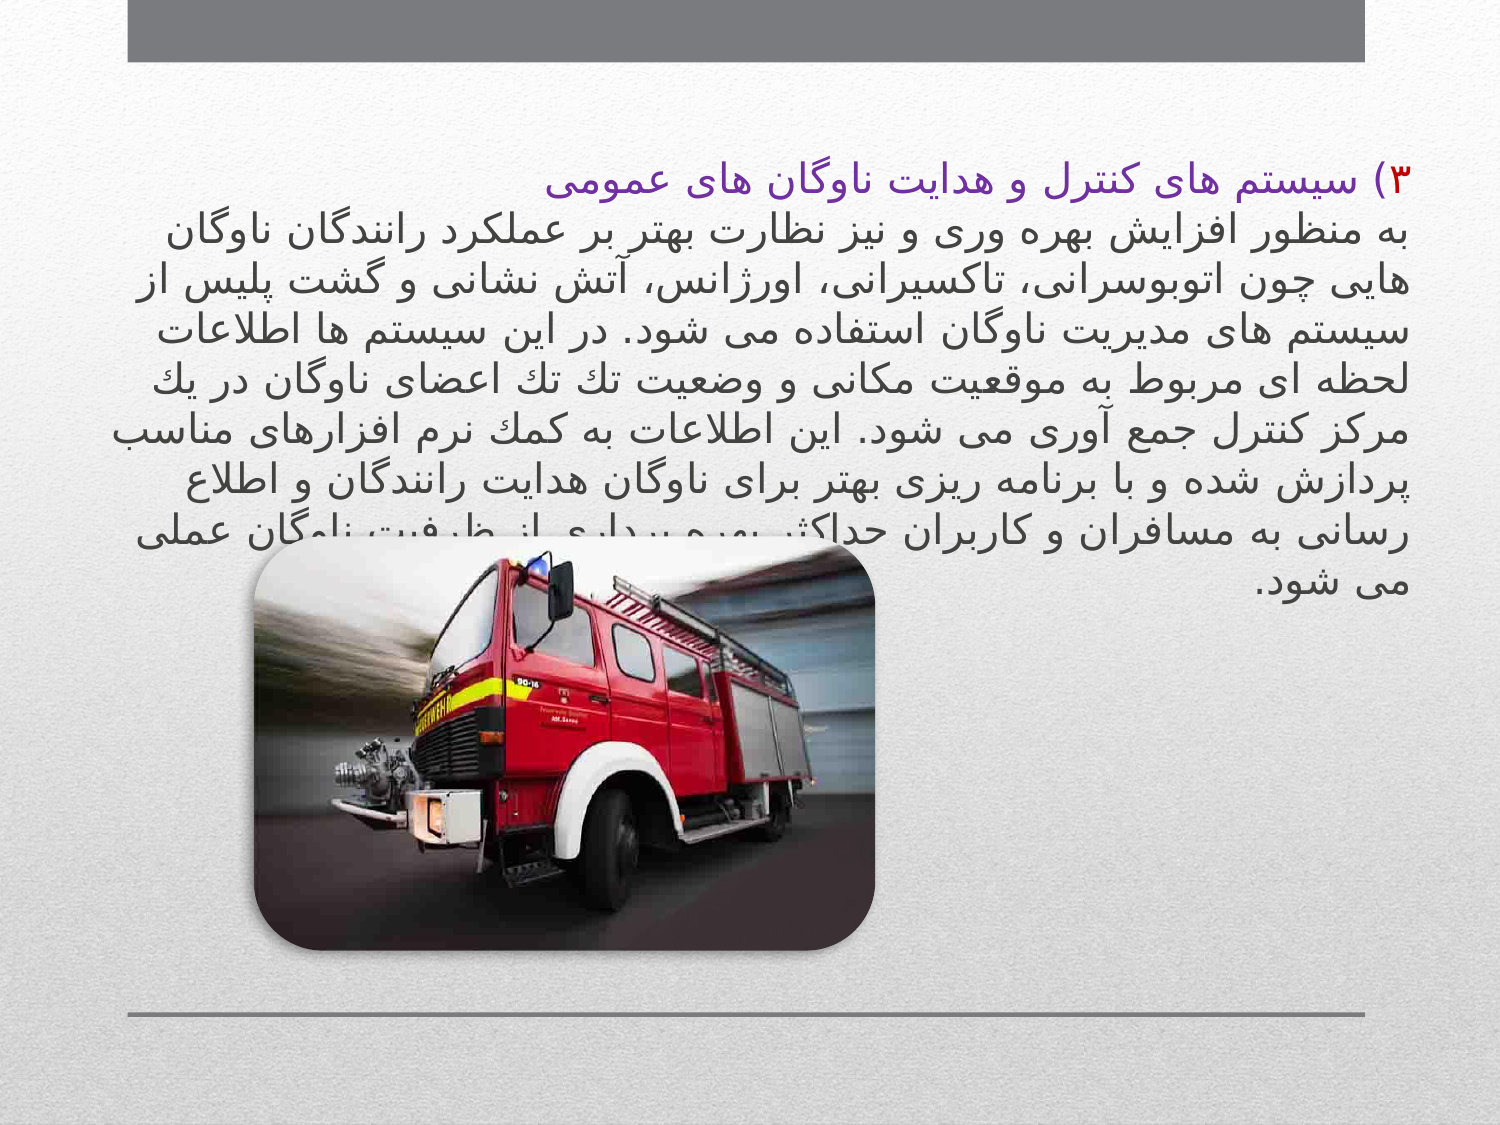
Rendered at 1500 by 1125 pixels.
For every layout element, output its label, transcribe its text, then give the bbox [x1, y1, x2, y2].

picture [253, 535, 876, 952]
list ۳) سیستم های كنترل و هدایت ناوگان های عمومی به منظور افزایش بهره وری و نیز نظارت بهتر بر عملكرد رانندگان ناوگان هایی چون اتوبوسرانی، تاكسیرانی، اورژانس، آتش نشانی و گشت پلیس از سیستم های مدیریت ناوگان استفاده می شود. در این سیستم ها اطلاعات لحظه ای مربوط به موقعیت مكانی و وضعیت تك تك اعضای ناوگان در یك مركز كنترل جمع آوری می شود. این اطلاعات به كمك نرم افزارهای مناسب پردازش شده و با برنامه ریزی بهتر برای ناوگان هدایت رانندگان و اطلاع رسانی به مسافران و كاربران حداكثر بهره برداری از ظرفیت ناوگان عملی می شود. [76, 30, 1427, 774]
